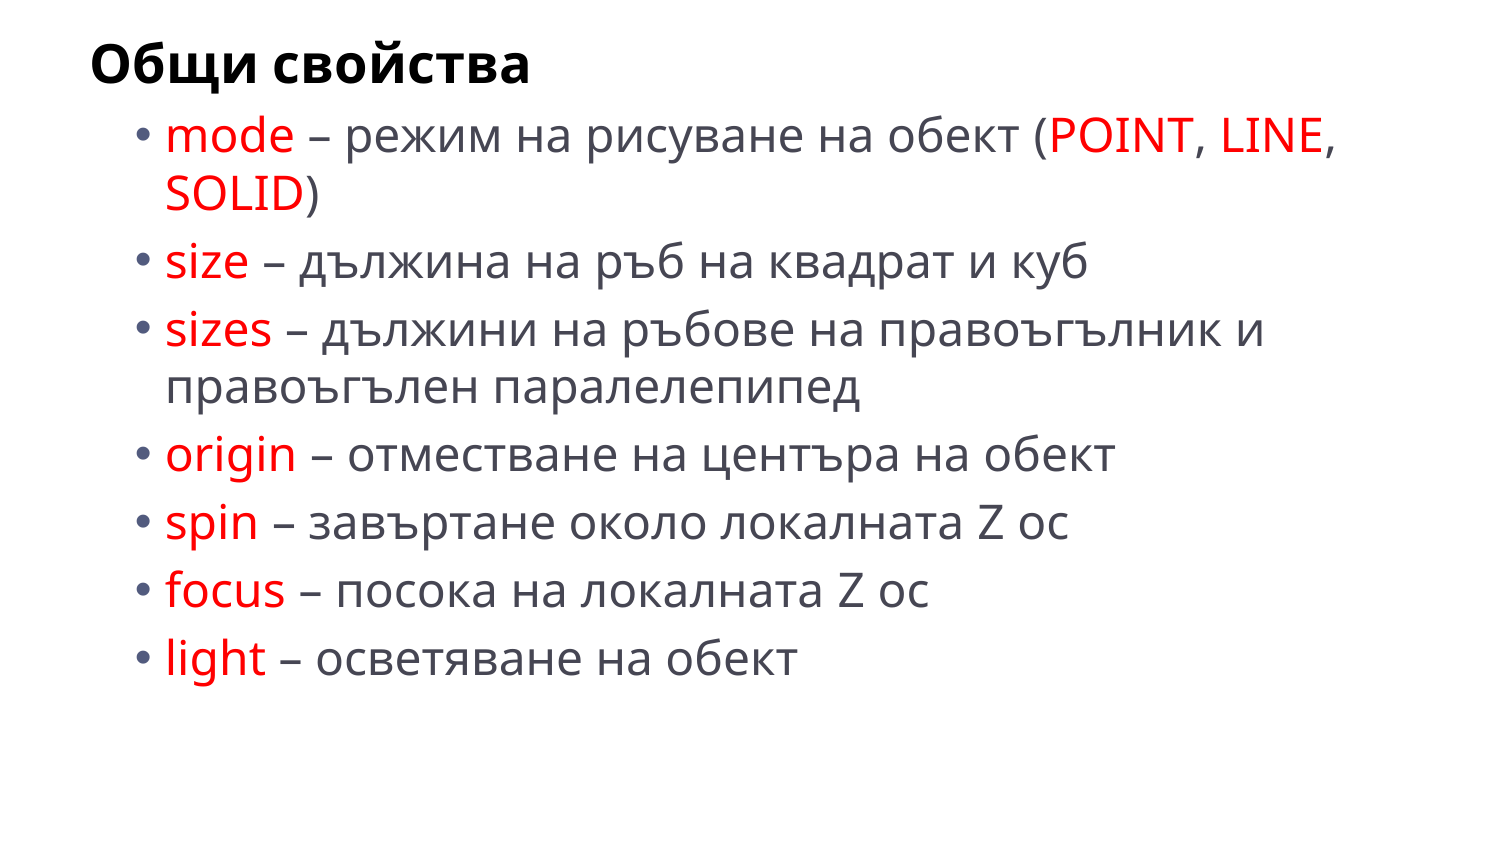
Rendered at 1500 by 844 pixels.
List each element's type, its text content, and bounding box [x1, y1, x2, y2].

list Общи свойства mode – режим на рисуване на обект (POINT, LINE, SOLID) size – дължина на ръб на квадрат и куб sizes – дължини на ръбове на правоъгълник и правоъгълен паралелепипед origin – отместване на центъра на обект spin – завъртане около локалната Z ос focus – посока на локалната Z ос light – осветяване на обект [75, 21, 1475, 835]
